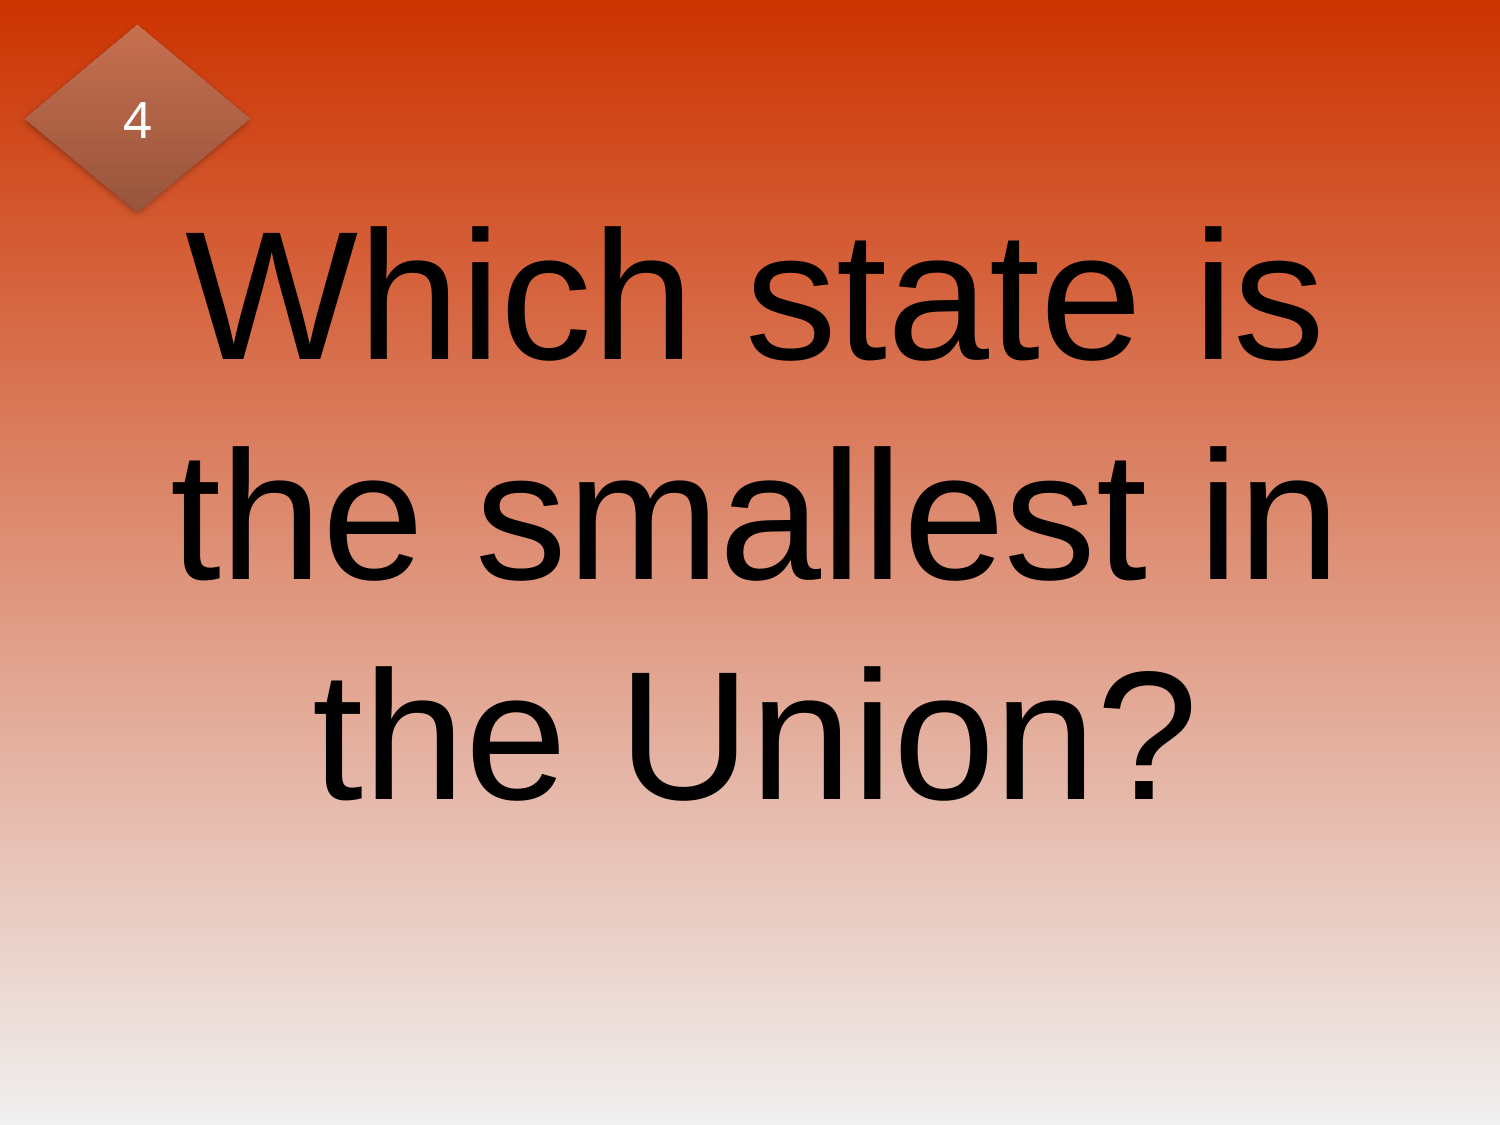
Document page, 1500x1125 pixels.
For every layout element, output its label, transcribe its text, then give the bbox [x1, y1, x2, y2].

text_box 4 [24, 24, 250, 213]
title Which state is the smallest in the Union? [112, 137, 1401, 876]
